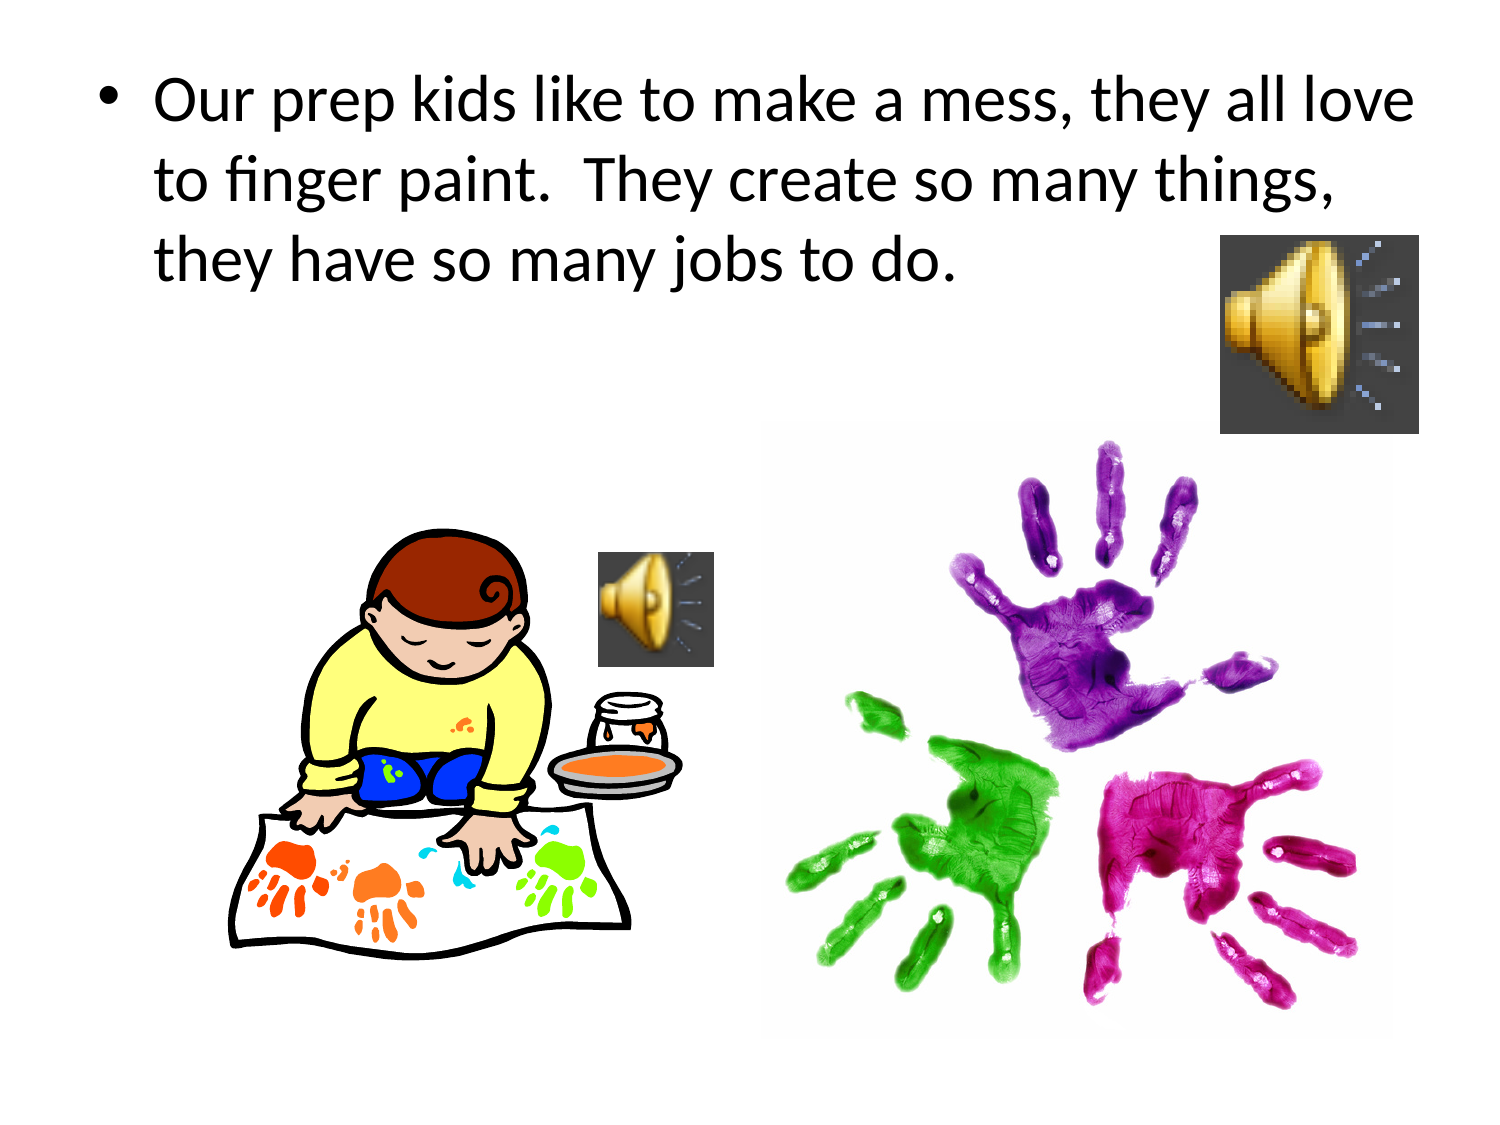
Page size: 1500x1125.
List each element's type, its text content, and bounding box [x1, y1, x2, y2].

picture [222, 527, 715, 962]
picture [761, 234, 1420, 1040]
list Our prep kids like to make a mess, they all love to finger paint. They create so many things, they have so many jobs to do. [82, 46, 1432, 790]
